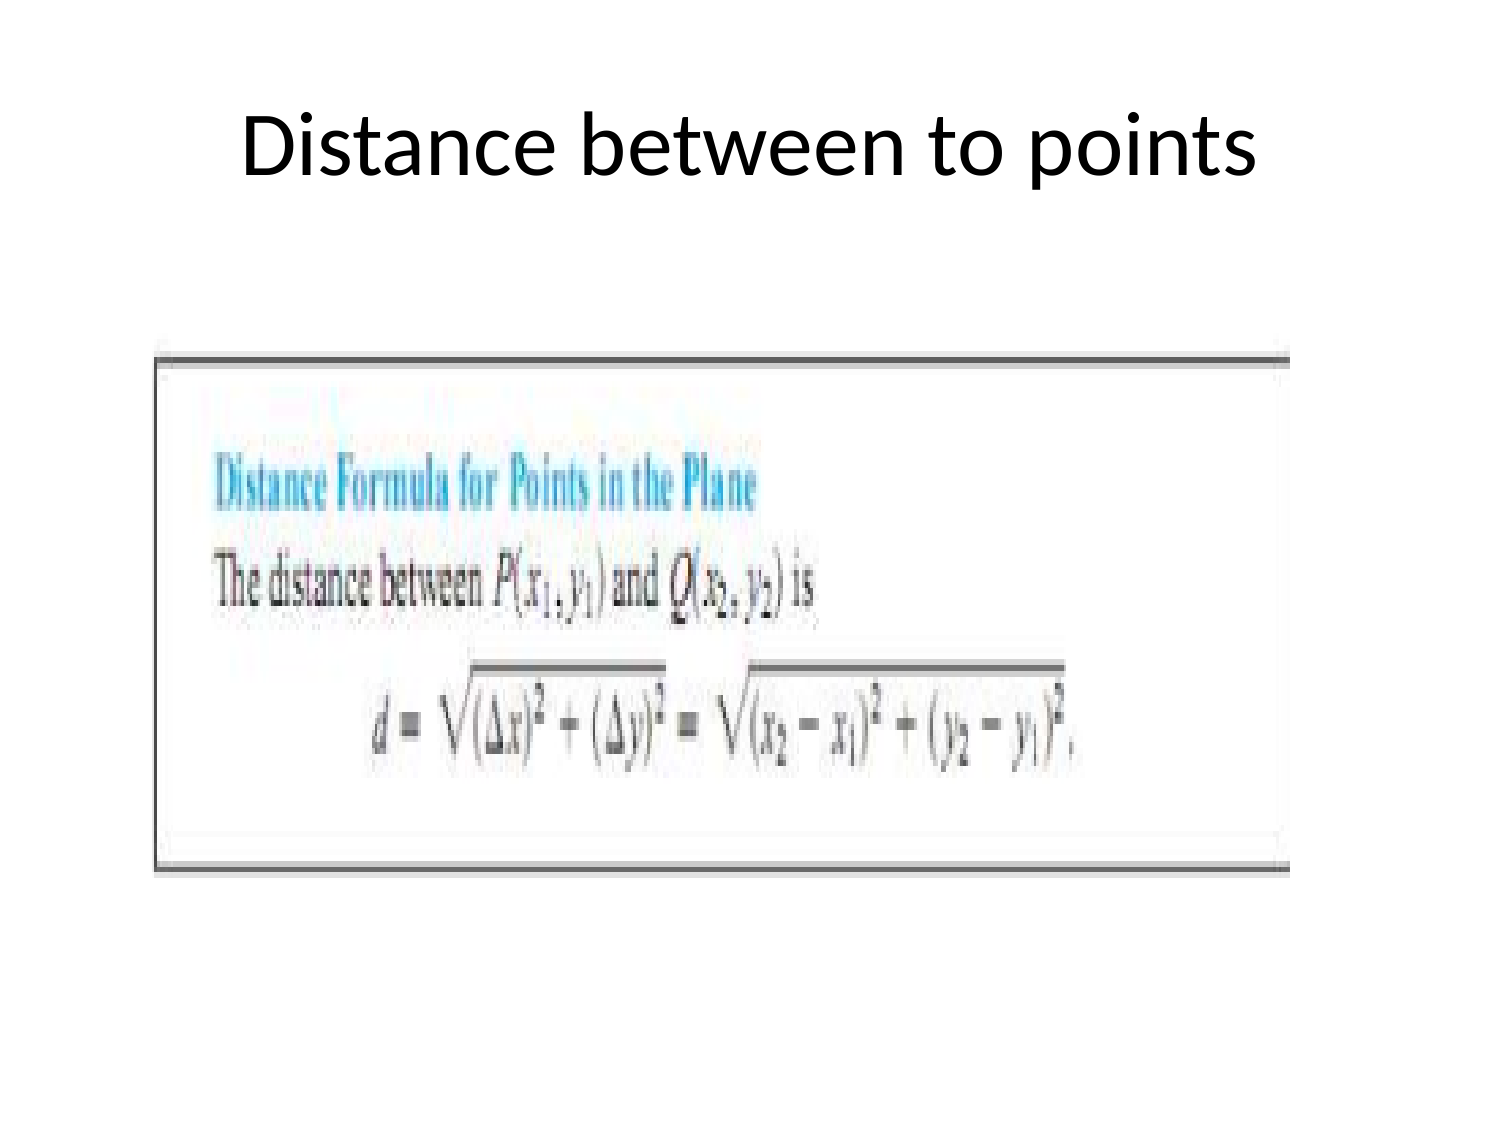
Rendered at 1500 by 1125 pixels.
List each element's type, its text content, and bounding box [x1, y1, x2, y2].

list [152, 316, 1290, 950]
title Distance between to points [75, 45, 1425, 233]
